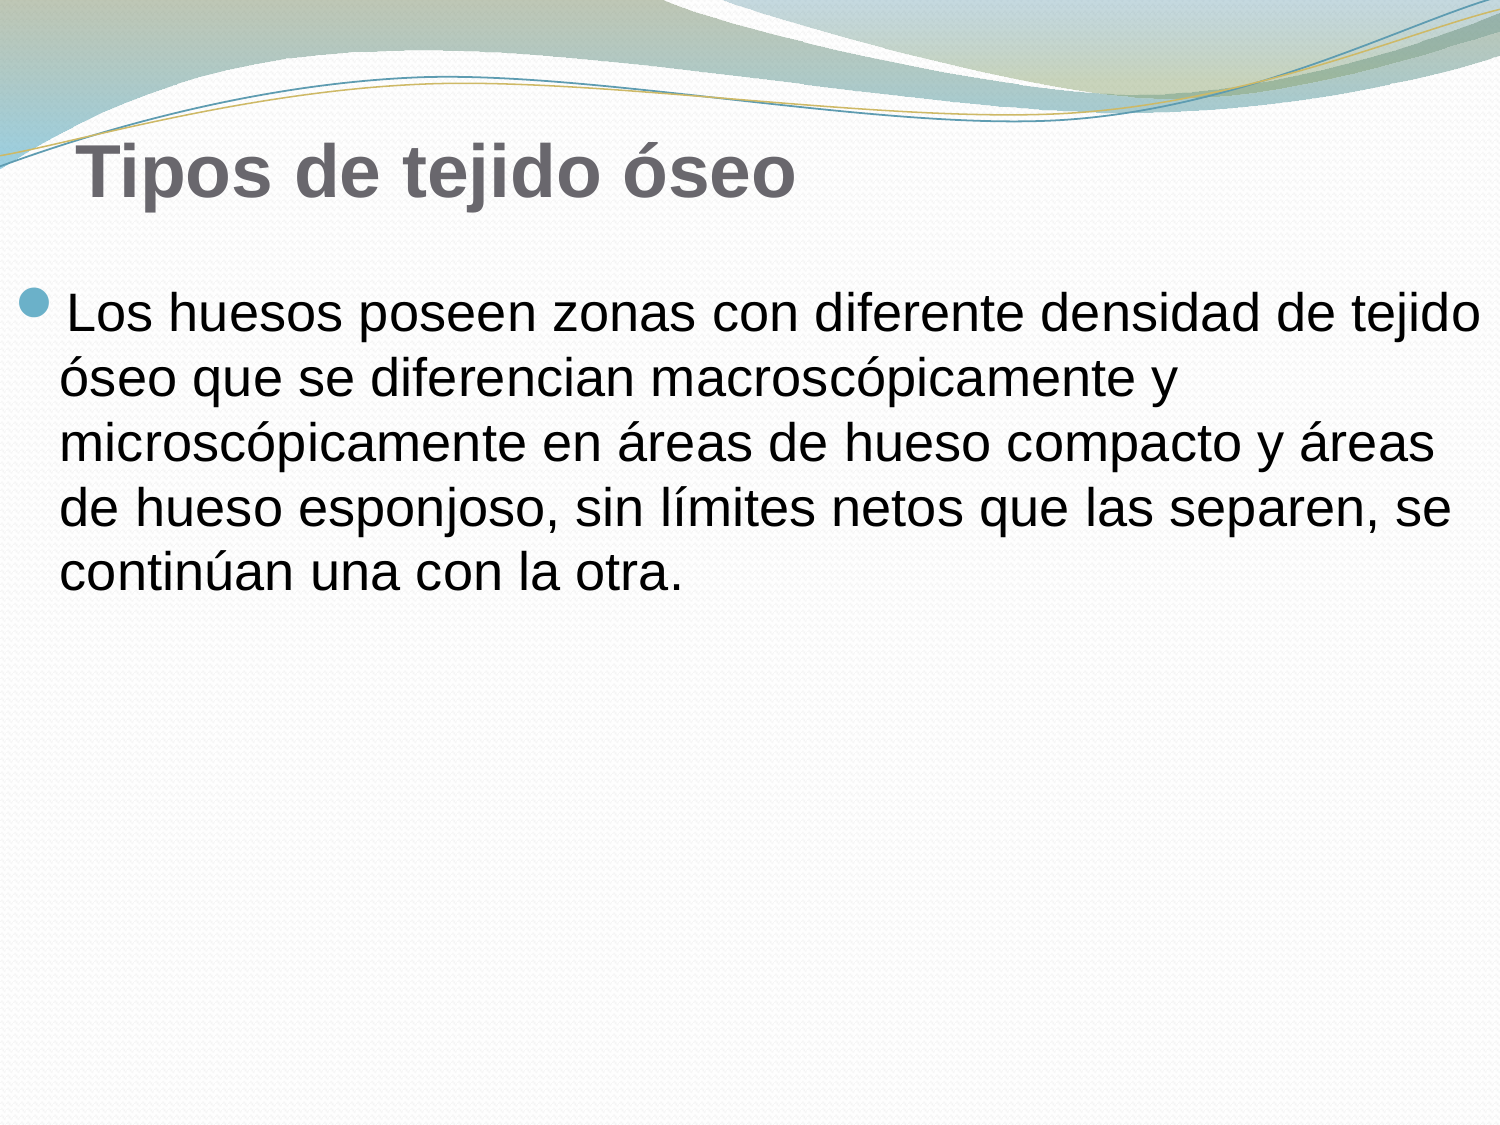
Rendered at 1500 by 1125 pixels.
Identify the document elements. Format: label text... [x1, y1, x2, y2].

title Tipos de tejido óseo [75, 115, 1425, 269]
list Los huesos poseen zonas con diferente densidad de tejido óseo que se diferencian macroscópicamente y microscópicamente en áreas de hueso compacto y áreas de hueso esponjoso, sin límites netos que las separen, se continúan una con la otra. [0, 269, 1500, 1038]
